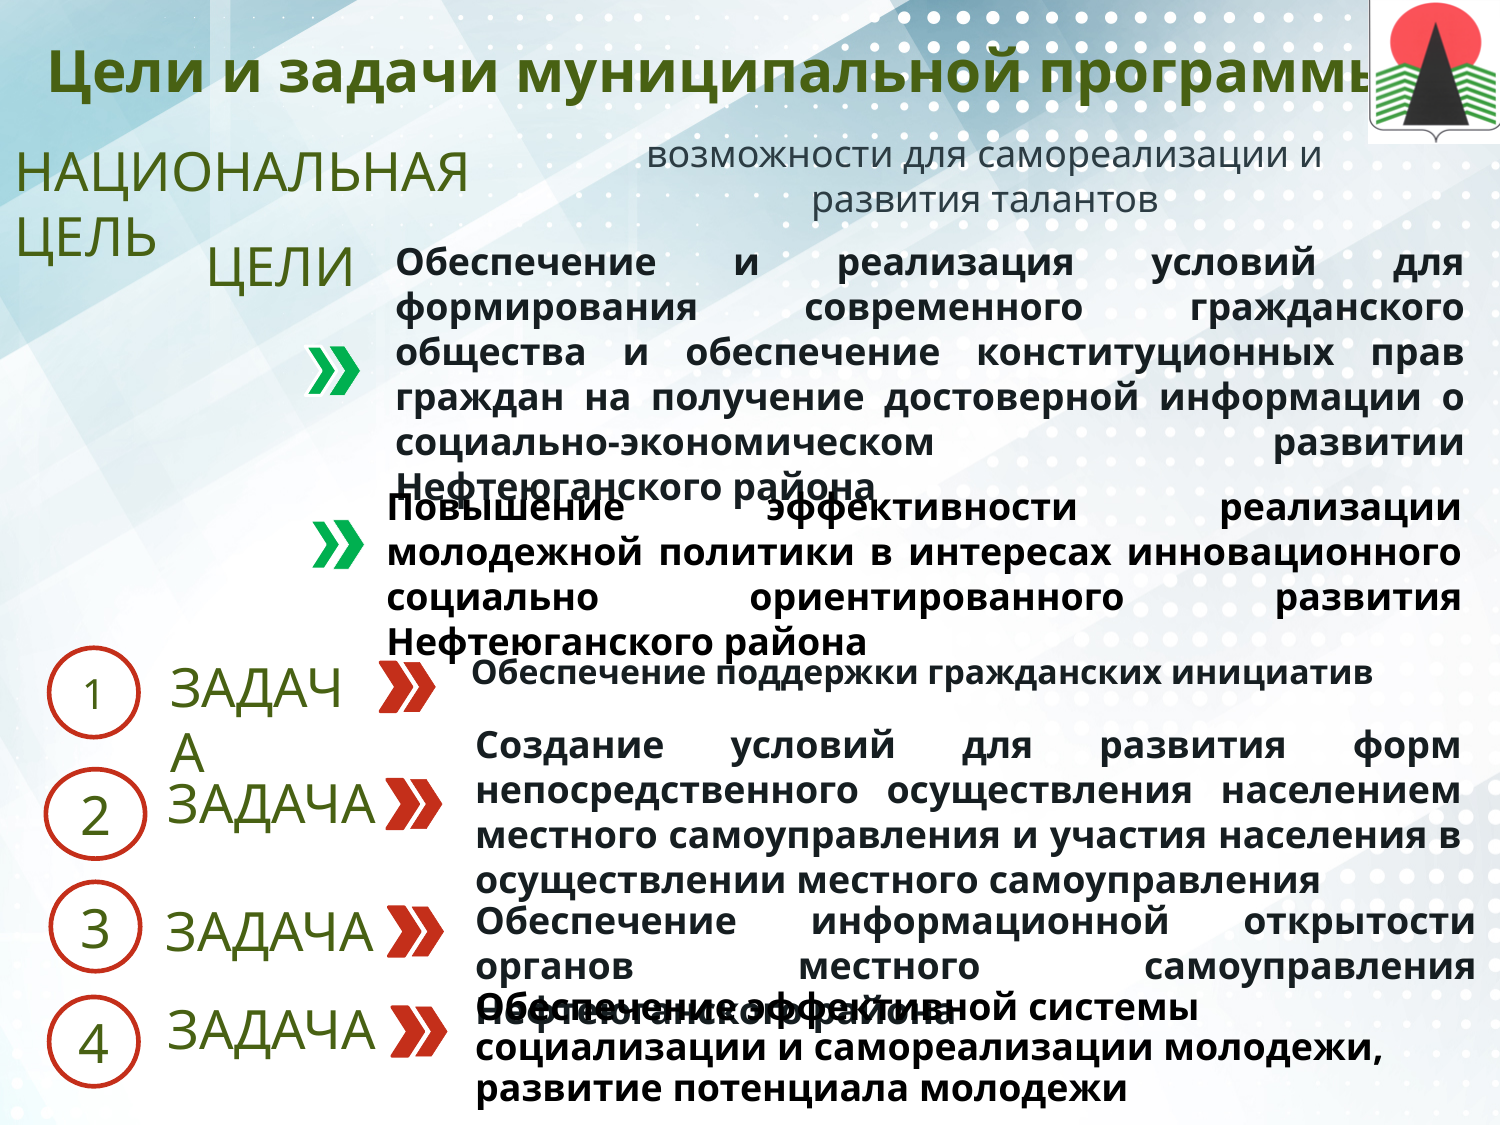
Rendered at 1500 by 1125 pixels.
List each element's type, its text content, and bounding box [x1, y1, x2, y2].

text_box ЗАДАЧА [155, 646, 394, 777]
text_box НАЦИОНАЛЬНАЯ ЦЕЛЬ [0, 129, 612, 340]
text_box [387, 906, 445, 957]
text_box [304, 345, 361, 396]
text_box Повышение эффективности реализации молодежной политики в интересах инновационного социально ориентированного развития Нефтеюганского района [371, 475, 1478, 671]
text_box 3 [49, 880, 142, 973]
picture [0, 0, 1500, 1125]
text_box возможности для самореализации и развития талантов [601, 122, 1369, 228]
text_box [391, 1006, 448, 1057]
text_box ЗАДАЧА [152, 761, 392, 842]
text_box ЗАДАЧА [152, 987, 392, 1068]
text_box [386, 778, 443, 830]
text_box 1 [47, 646, 141, 739]
text_box Создание условий для развития форм непосредственного осуществления населением местного самоуправления и участия населения в осуществлении местного самоуправления [460, 713, 1478, 829]
text_box Обеспечение эффективной системы социализации и самореализации молодежи, развитие потенциала молодежи [460, 980, 1493, 1103]
text_box 4 [47, 995, 141, 1088]
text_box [379, 661, 436, 712]
text_box Обеспечение информационной открытости органов местного самоуправления Нефтеюганского района [460, 889, 1493, 980]
text_box Обеспечение и реализация условий для формирования современного гражданского общества и обеспечение конституционных прав граждан на получение достоверной информации о социально-экономическом развитии Нефтеюганского района [380, 230, 1481, 560]
text_box ЗАДАЧА [151, 889, 390, 970]
text_box Обеспечение поддержки гражданских инициатив [447, 671, 1408, 738]
text_box Цели и задачи муниципальной программы [31, 7, 1363, 113]
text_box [308, 519, 365, 570]
text_box 2 [44, 767, 147, 861]
